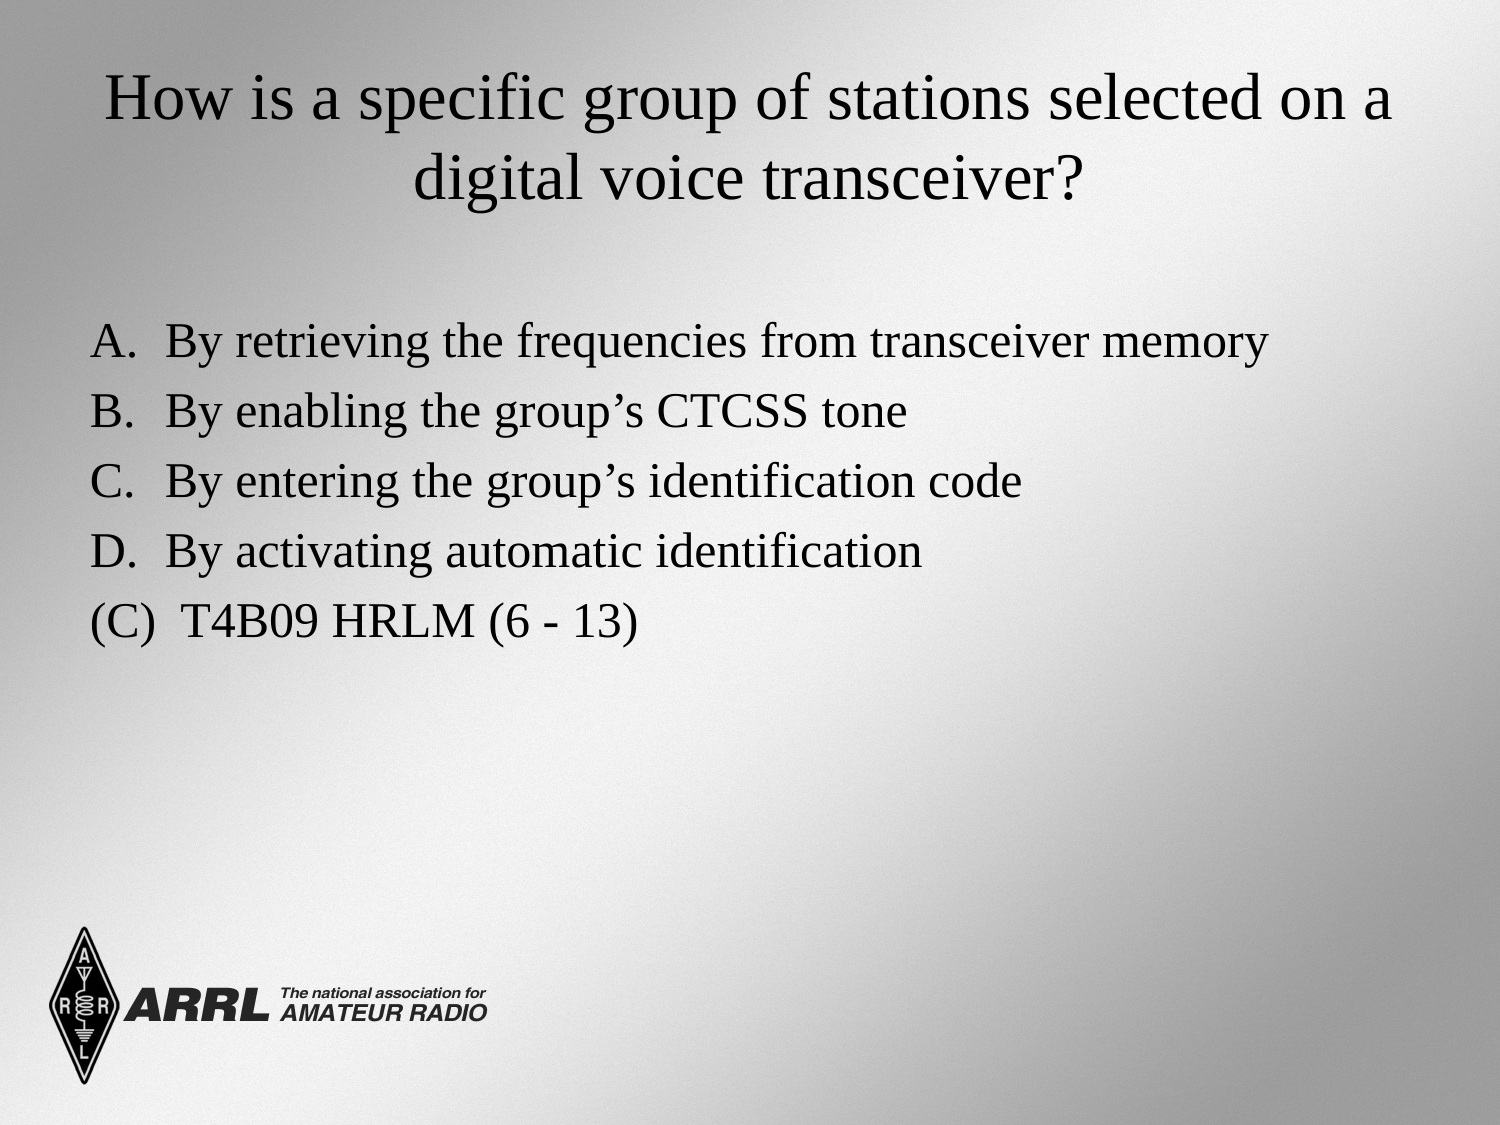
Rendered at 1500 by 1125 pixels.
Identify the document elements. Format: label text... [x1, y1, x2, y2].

picture [0, 0, 1500, 1125]
title How is a specific group of stations selected on a digital voice transceiver? [75, 45, 1425, 233]
list By retrieving the frequencies from transceiver memory By enabling the group’s CTCSS tone By entering the group’s identification code By activating automatic identification (C) T4B09 HRLM (6 - 13) [75, 299, 1425, 1005]
